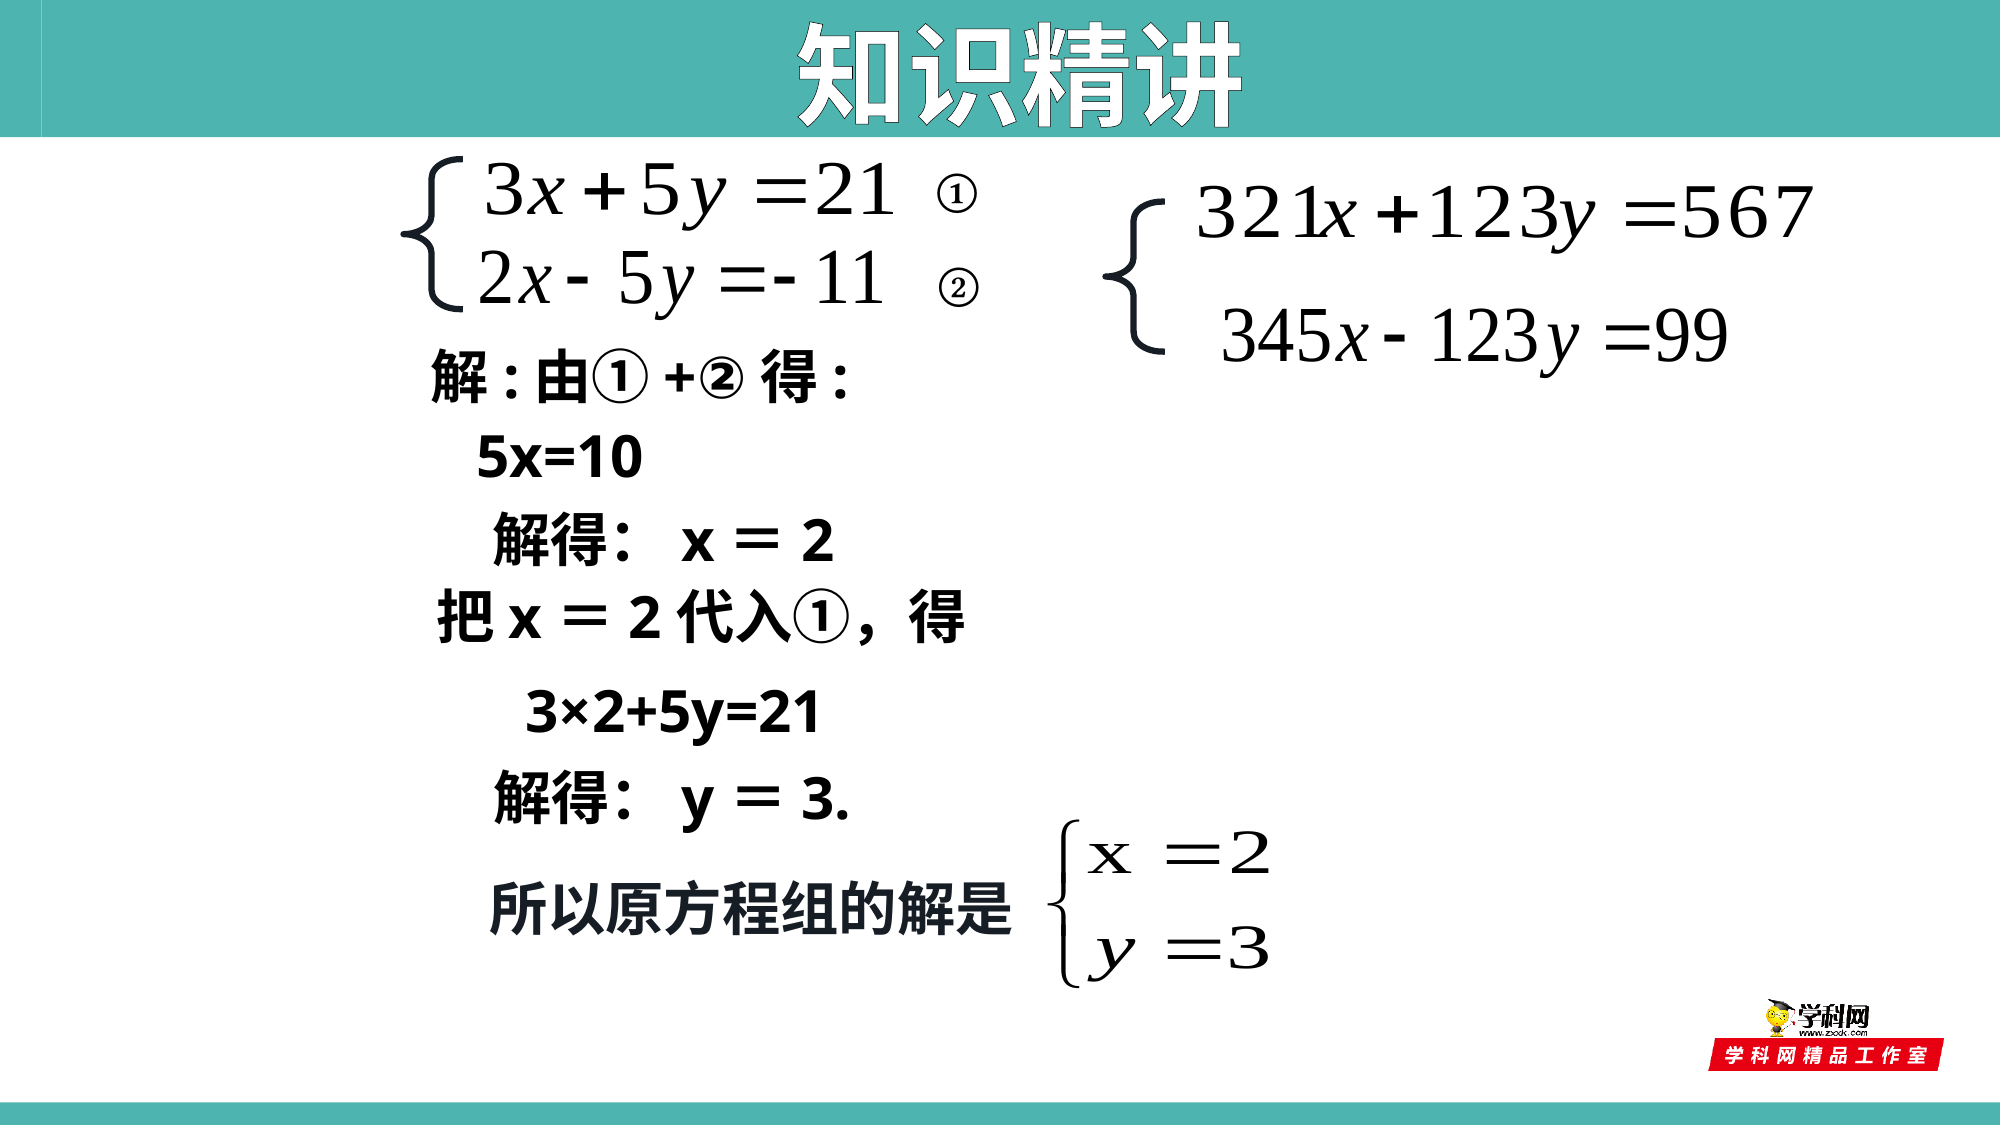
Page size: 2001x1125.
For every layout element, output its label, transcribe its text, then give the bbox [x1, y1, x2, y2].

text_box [0, 0, 2000, 138]
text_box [465, 230, 896, 337]
text_box [403, 159, 460, 310]
text_box 解:由①+②得: 5x=10 [416, 333, 1166, 498]
text_box 所以原方程组的解是 [474, 864, 1022, 950]
text_box 3×2+5y=21 [368, 666, 982, 752]
text_box 解得：x＝2 [477, 495, 850, 581]
text_box [0, 1100, 2000, 1125]
text_box 解得：y＝3. [478, 754, 889, 839]
text_box ② [922, 246, 996, 321]
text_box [1211, 288, 1741, 395]
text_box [1027, 809, 1285, 1000]
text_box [1185, 165, 1824, 270]
text_box 把x＝2代入①，得 [415, 573, 1028, 738]
text_box [1105, 201, 1162, 352]
picture [1708, 1038, 1944, 1071]
text_box ① [920, 152, 994, 227]
picture [1766, 999, 1869, 1037]
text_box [473, 143, 909, 248]
